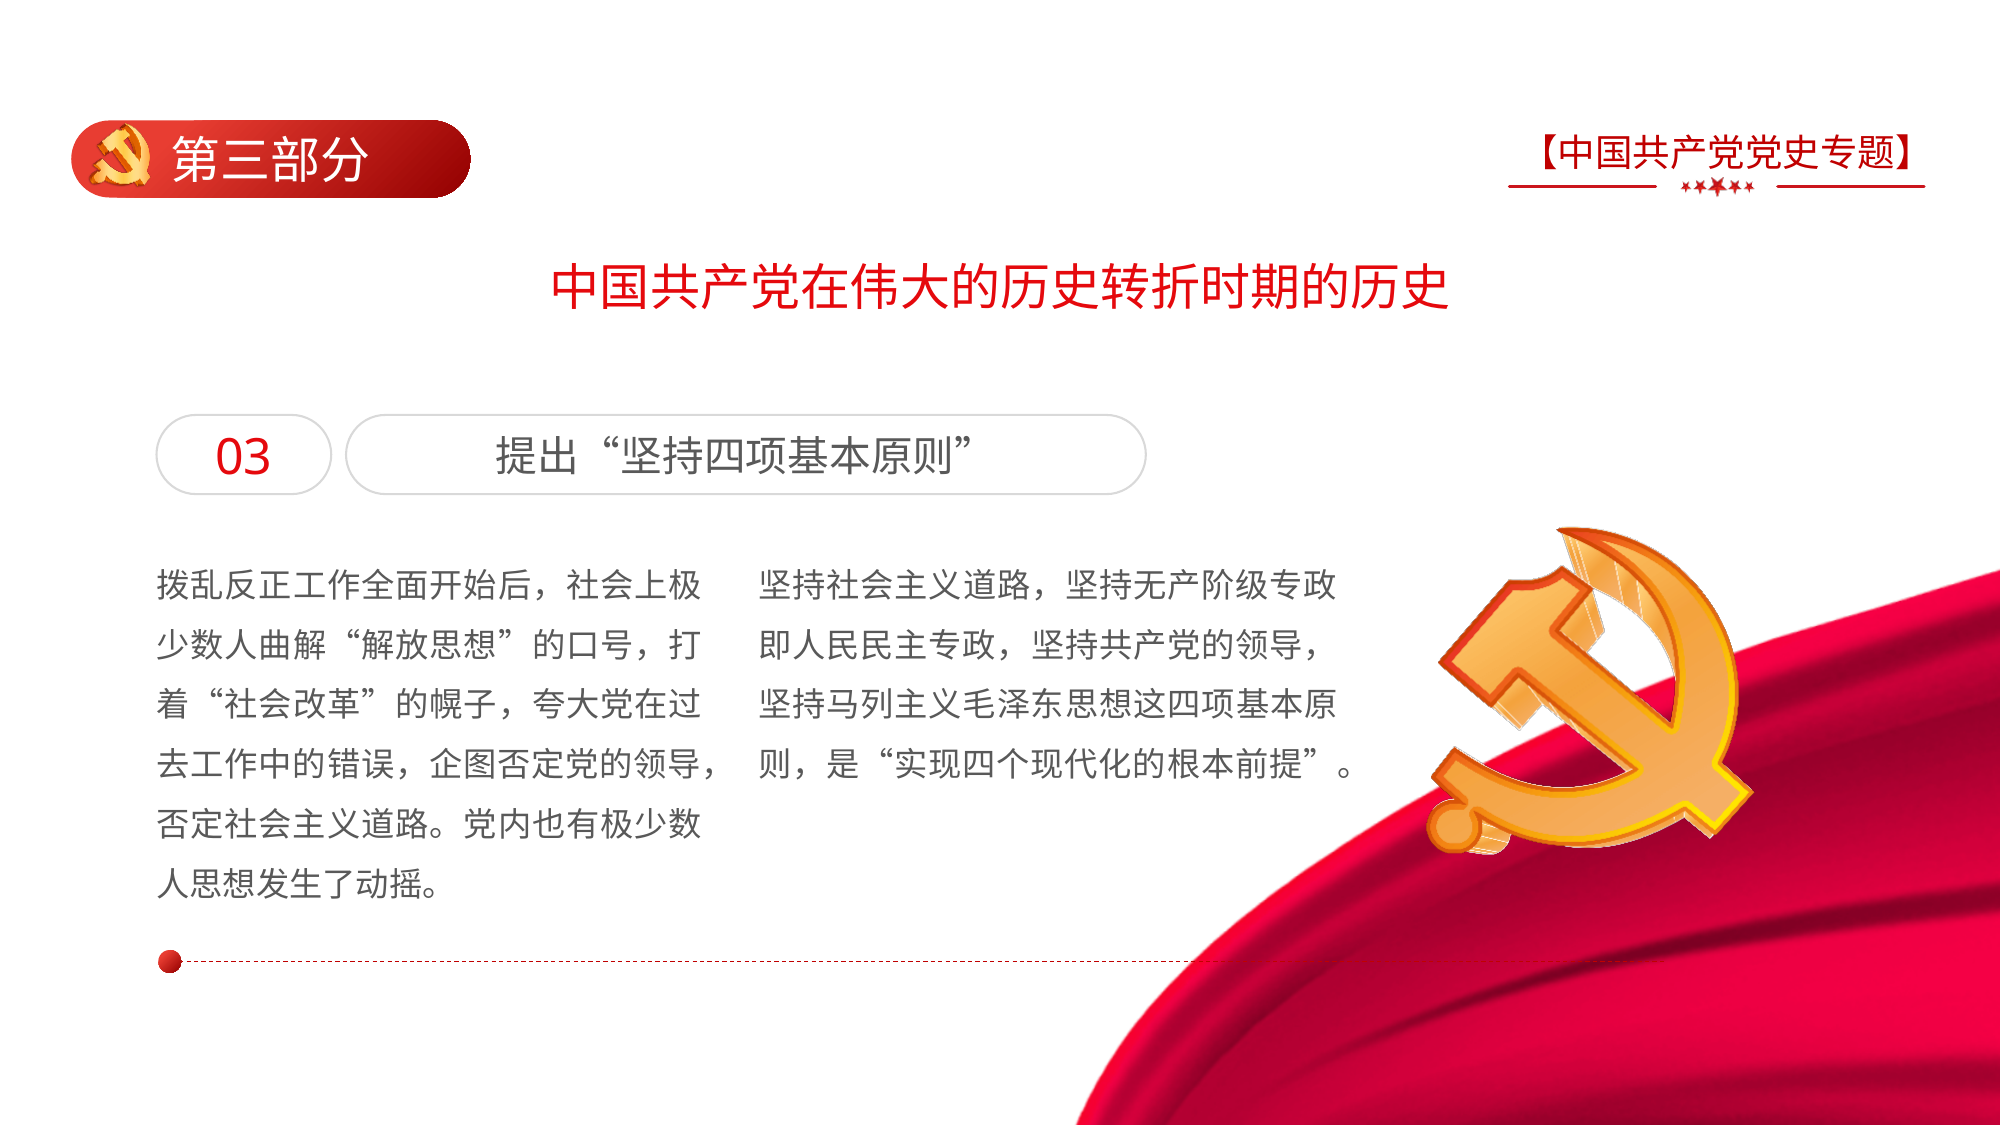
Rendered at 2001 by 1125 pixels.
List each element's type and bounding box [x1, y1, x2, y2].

text_box [156, 414, 1146, 495]
text_box [158, 949, 1665, 973]
text_box [0, 0, 2000, 1125]
text_box [1188, 119, 1953, 198]
text_box [71, 104, 471, 205]
